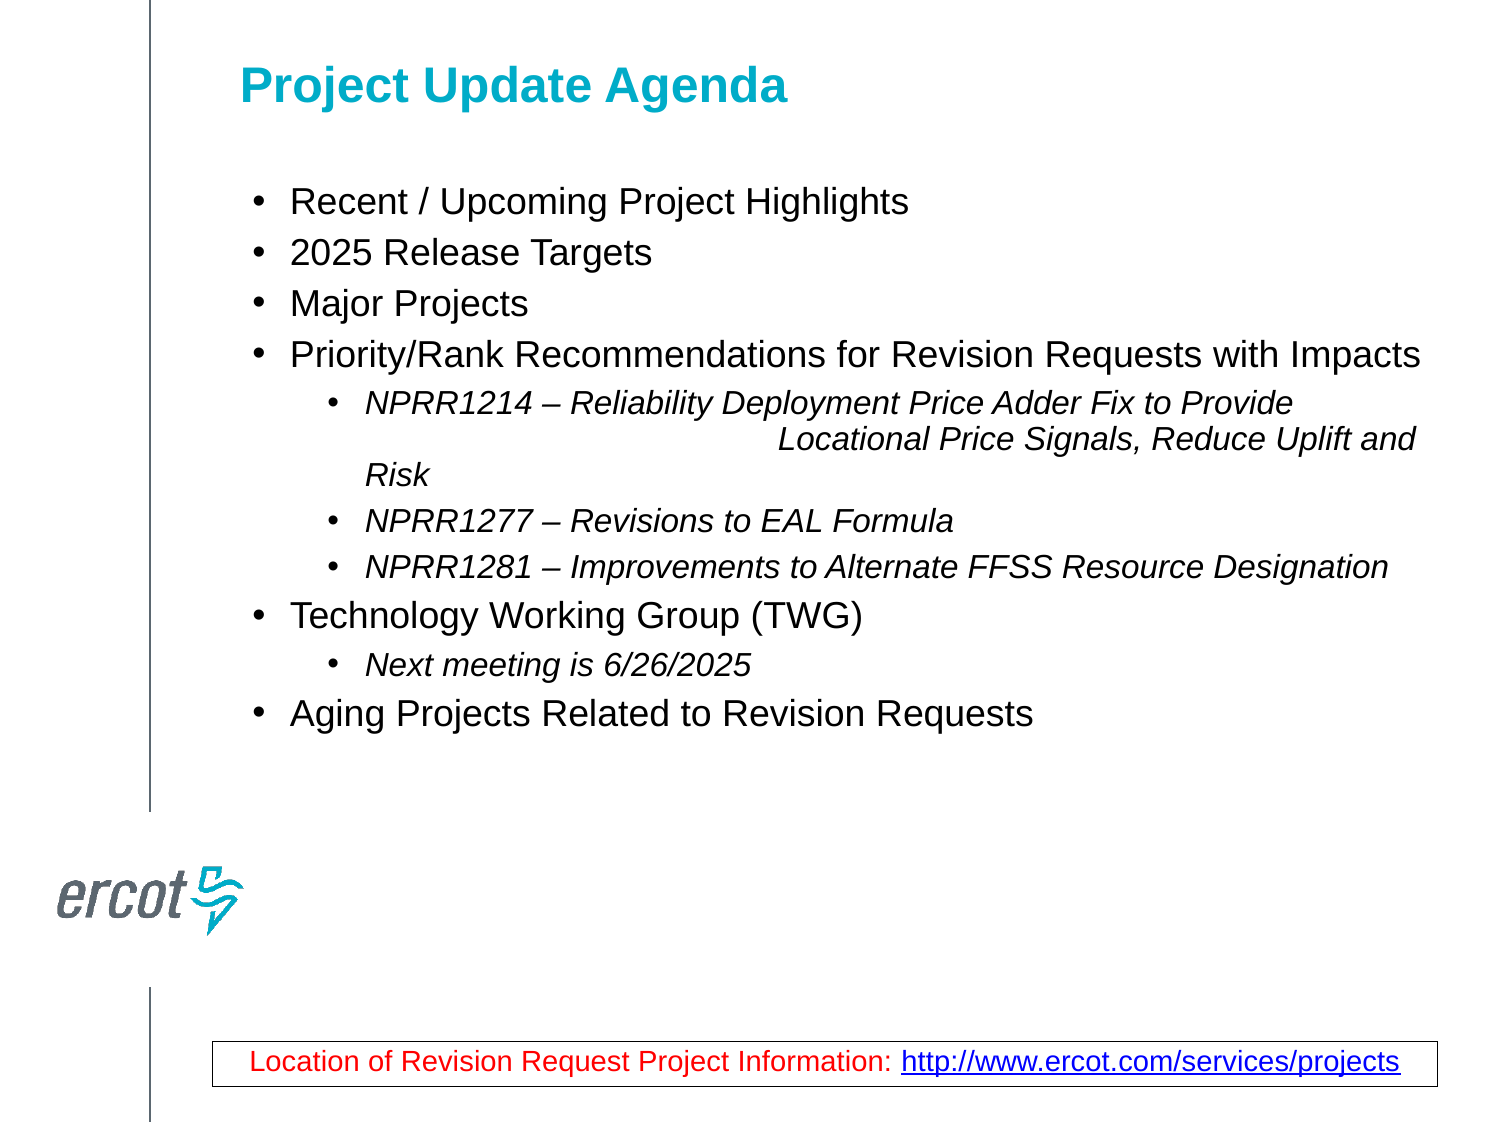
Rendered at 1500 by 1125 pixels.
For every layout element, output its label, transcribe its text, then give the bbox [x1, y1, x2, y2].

text_box Project Update Agenda [225, 52, 938, 125]
picture [53, 862, 162, 938]
text_box Location of Revision Request Project Information: http://www.ercot.com/services/projects [212, 1041, 1438, 1087]
list Recent / Upcoming Project Highlights 2025 Release Targets Major Projects Priority/Rank Recommendations for Revision Requests with Impacts NPRR1214 – Reliability Deployment Price Adder Fix to Provide Locational Price Signals, Reduce Uplift and Risk NPRR1277 – Revisions to EAL Formula NPRR1281 – Improvements to Alternate FFSS Resource Designation Technology Working Group (TWG) Next meeting is 6/26/2025 Aging Projects Related to Revision Requests [162, 174, 1450, 975]
